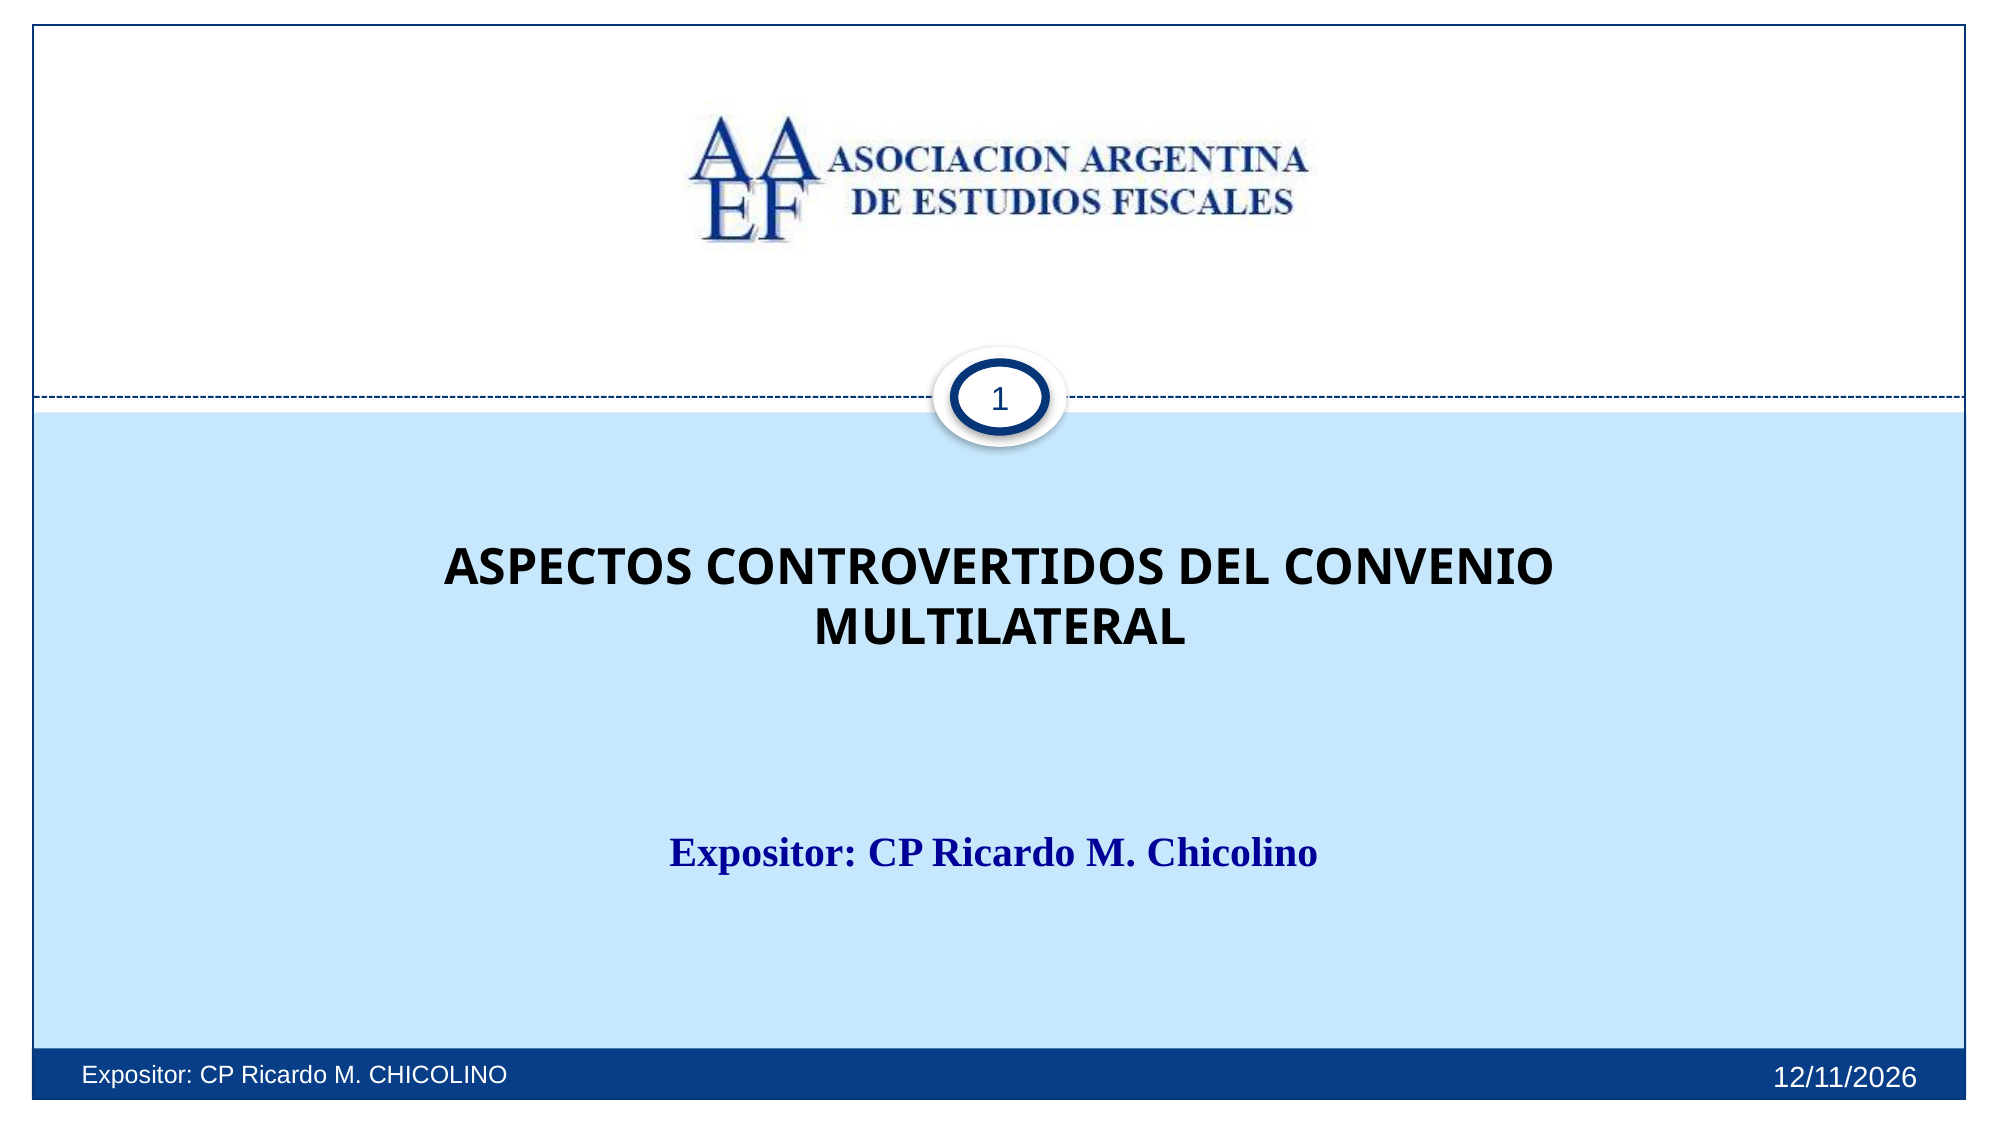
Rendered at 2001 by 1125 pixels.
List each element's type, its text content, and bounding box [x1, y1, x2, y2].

slide_number 1 [950, 360, 1050, 433]
text_box ASPECTOS CONTROVERTIDOS DEL CONVENIO MULTILATERAL [279, 527, 1721, 662]
picture [681, 101, 1319, 265]
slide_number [1266, 1050, 1933, 1111]
footer Expositor: CP Ricardo M. CHICOLINO [66, 1051, 850, 1112]
text_box Expositor: CP Ricardo M. Chicolino [279, 772, 1709, 882]
